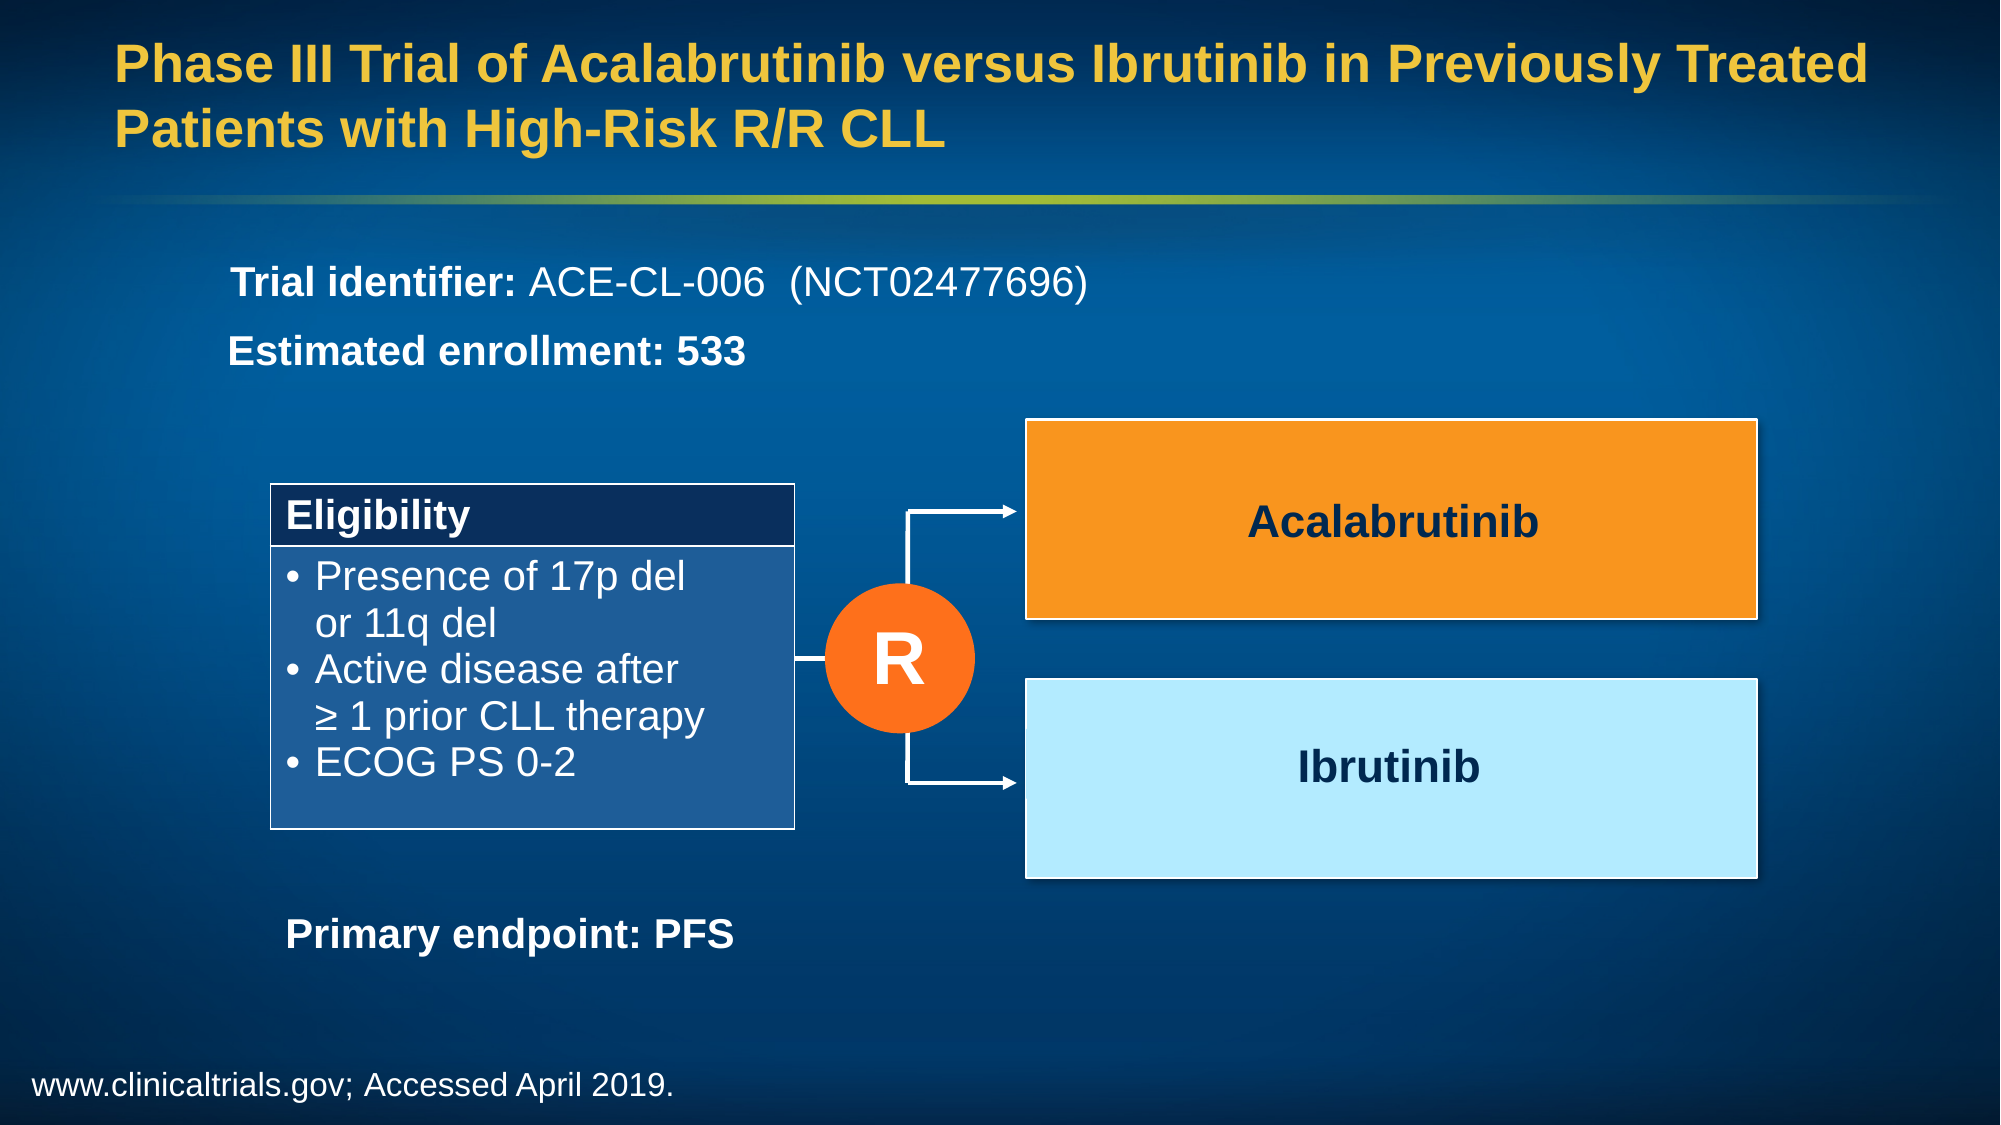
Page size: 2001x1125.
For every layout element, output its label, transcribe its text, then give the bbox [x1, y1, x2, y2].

text_box Estimated enrollment: 533 [212, 316, 1438, 382]
text_box [1025, 678, 1757, 878]
text_box Acalabrutinib [1036, 484, 1764, 554]
picture [0, 0, 2000, 1125]
text_box Ibrutinib [1025, 728, 1753, 799]
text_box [824, 583, 976, 734]
text_box Primary endpoint: PFS [270, 899, 878, 964]
title Phase III Trial of Acalabrutinib versus Ibrutinib in Previously Treated Patients with High-Risk R/R CLL [99, 0, 1900, 188]
text_box [1025, 419, 1757, 619]
text_box www.clinicaltrials.gov; Accessed April 2019. [16, 1055, 880, 1111]
text_box Trial identifier: ACE-CL-006 (NCT02477696) [215, 247, 1104, 312]
table_cell Presence of 17p del or 11q del Active disease after ≥ 1 prior CLL therapy ECOG PS 0-2 [271, 547, 794, 828]
table_header Eligibility [271, 485, 794, 545]
